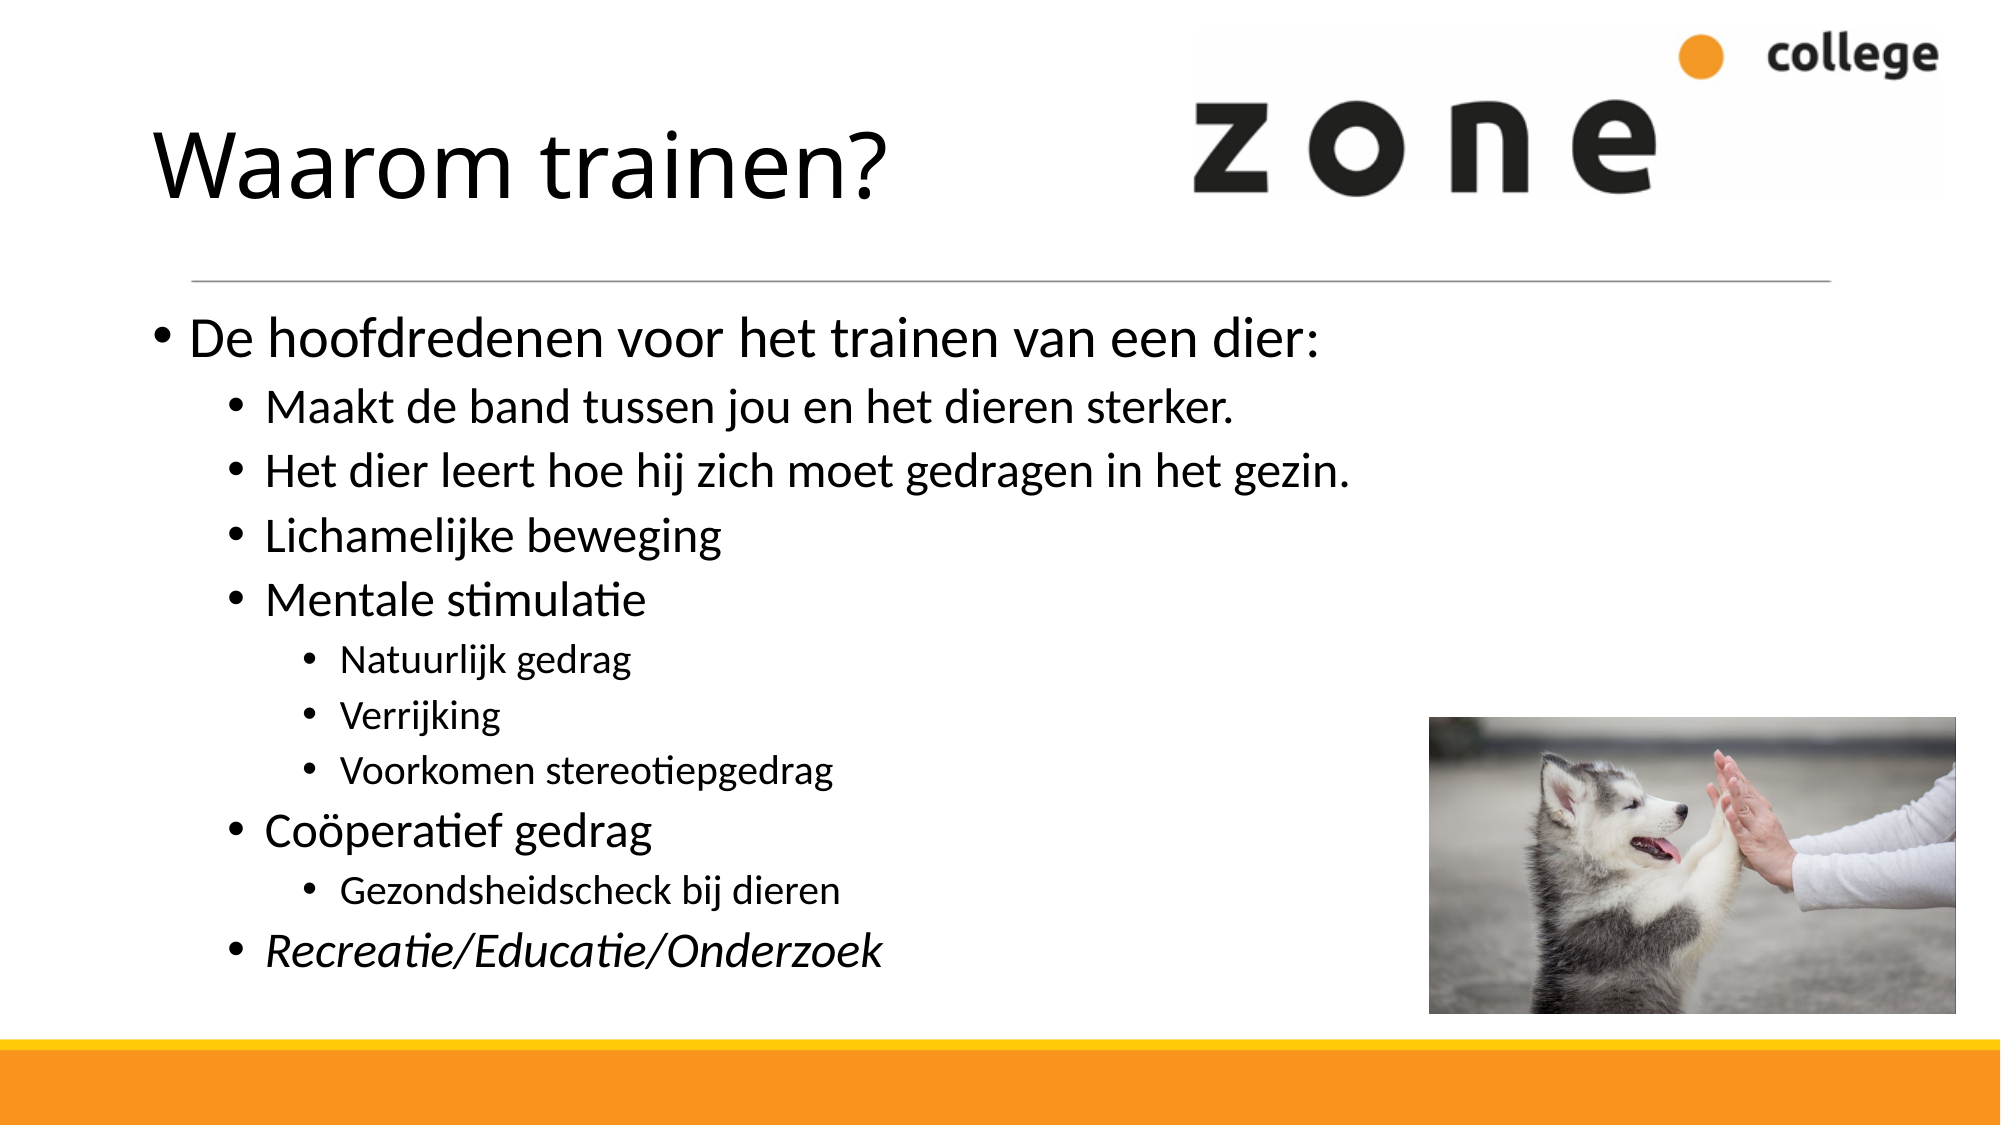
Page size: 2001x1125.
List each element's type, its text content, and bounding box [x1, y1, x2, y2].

title Waarom trainen? [137, 59, 1863, 278]
picture [0, 0, 2001, 1125]
list De hoofdredenen voor het trainen van een dier: Maakt de band tussen jou en het dieren sterker. Het dier leert hoe hij zich moet gedragen in het gezin. Lichamelijke beweging Mentale stimulatie Natuurlijk gedrag Verrijking Voorkomen stereotiepgedrag Coöperatief gedrag Gezondsheidscheck bij dieren Recreatie/Educatie/Onderzoek [137, 299, 1863, 1014]
